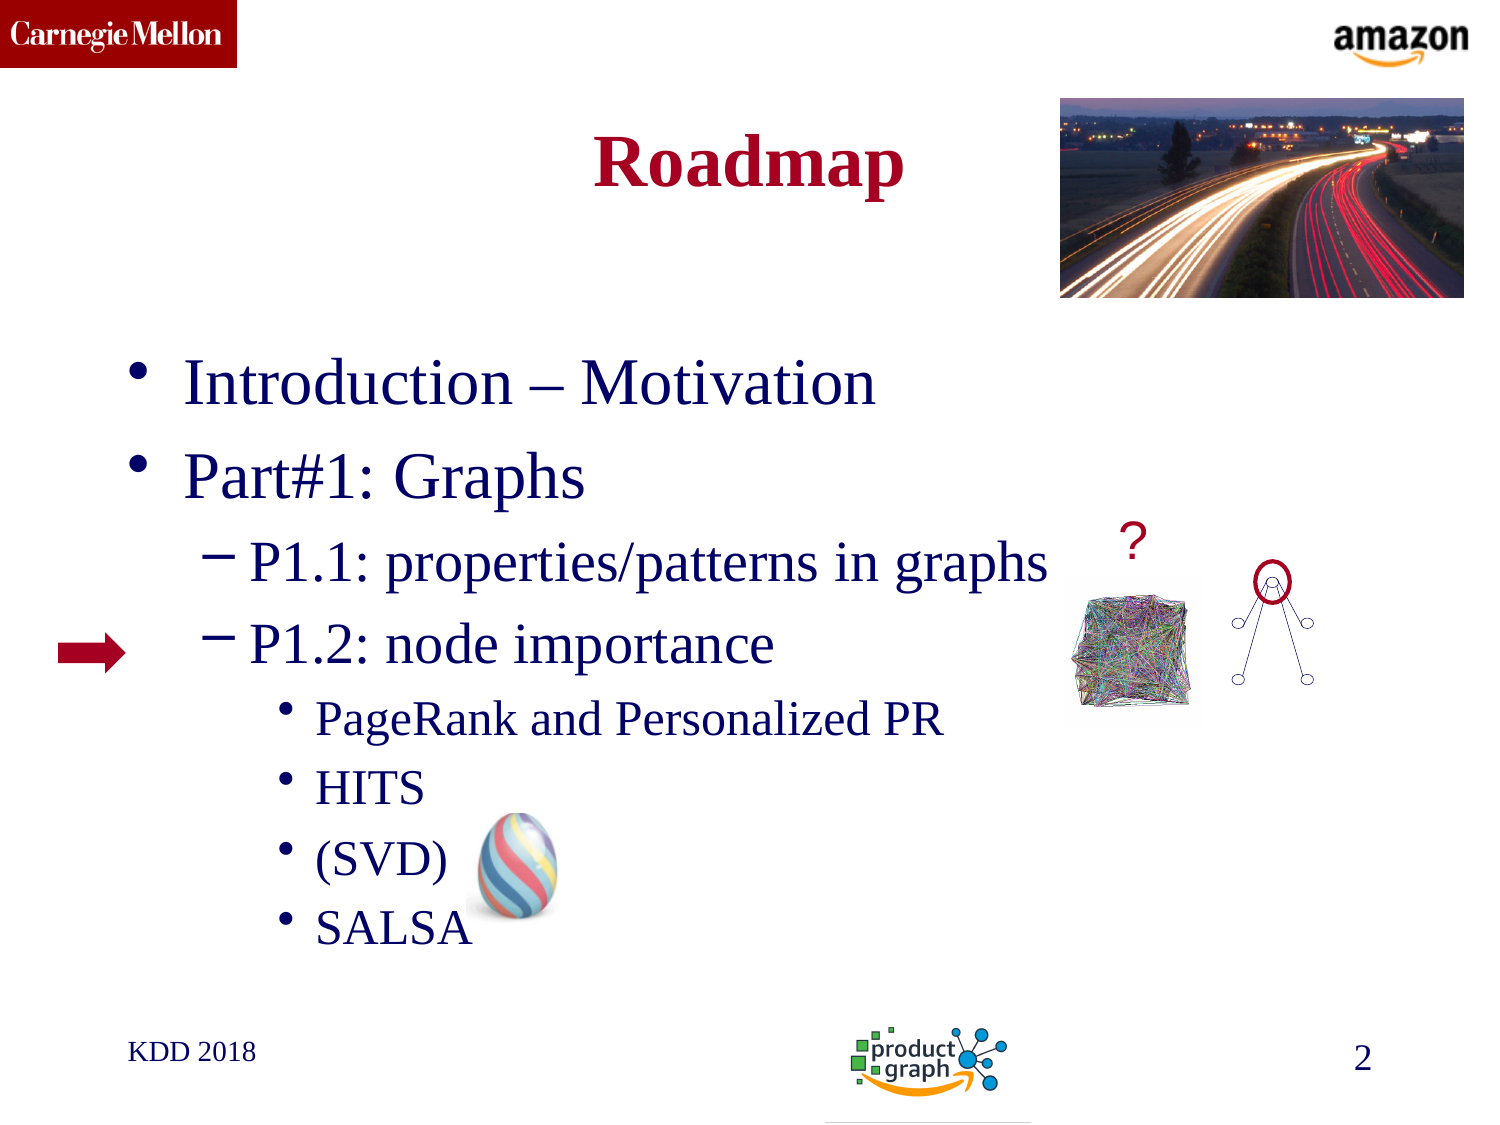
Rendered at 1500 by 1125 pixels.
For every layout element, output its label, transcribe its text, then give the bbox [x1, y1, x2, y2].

picture [0, 0, 237, 68]
title Roadmap [112, 99, 1058, 213]
picture [1322, 4, 1484, 88]
text_box [58, 632, 126, 674]
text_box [1231, 576, 1314, 686]
picture [466, 813, 559, 923]
slide_number KDD 2018 [112, 1024, 426, 1101]
picture [1060, 98, 1464, 299]
text_box ? [1103, 497, 1164, 574]
slide_number 2 [1074, 1024, 1388, 1101]
picture [1063, 576, 1202, 729]
list Introduction – Motivation Part#1: Graphs P1.1: properties/patterns in graphs P1.2: node importance PageRank and Personalized PR HITS (SVD) SALSA [112, 237, 1388, 1001]
text_box [1256, 561, 1289, 575]
